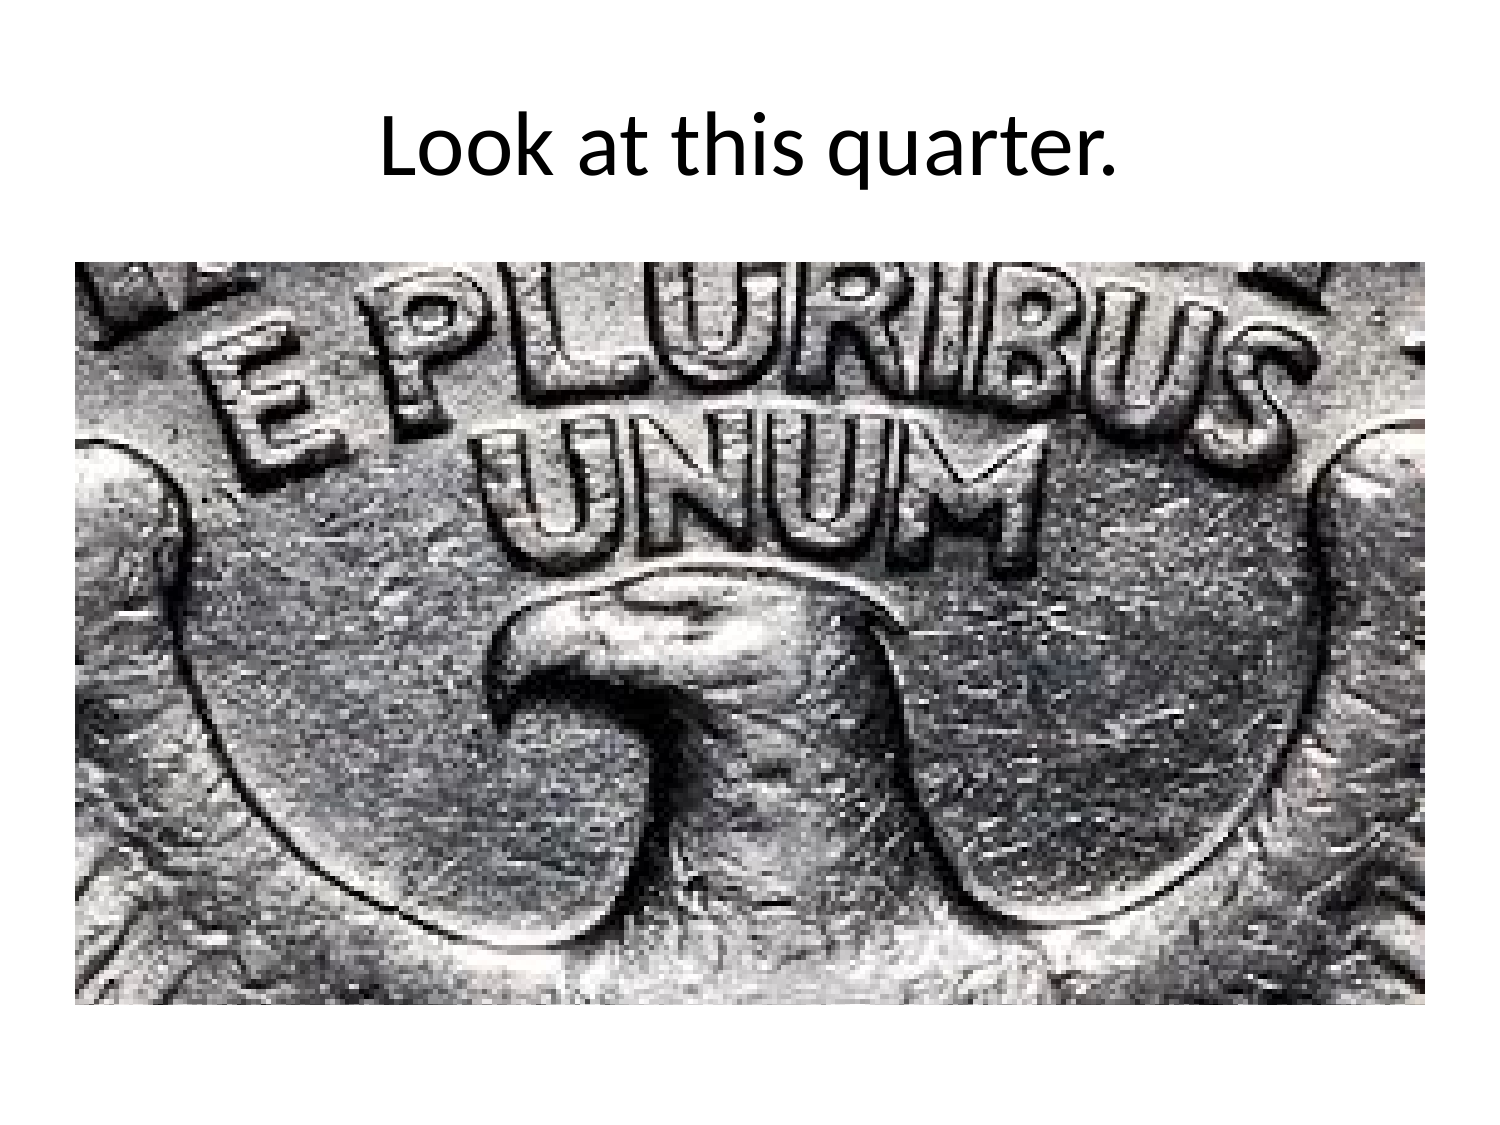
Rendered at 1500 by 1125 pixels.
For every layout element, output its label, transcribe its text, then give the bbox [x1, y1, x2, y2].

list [74, 262, 1426, 1006]
title Look at this quarter. [75, 45, 1425, 233]
